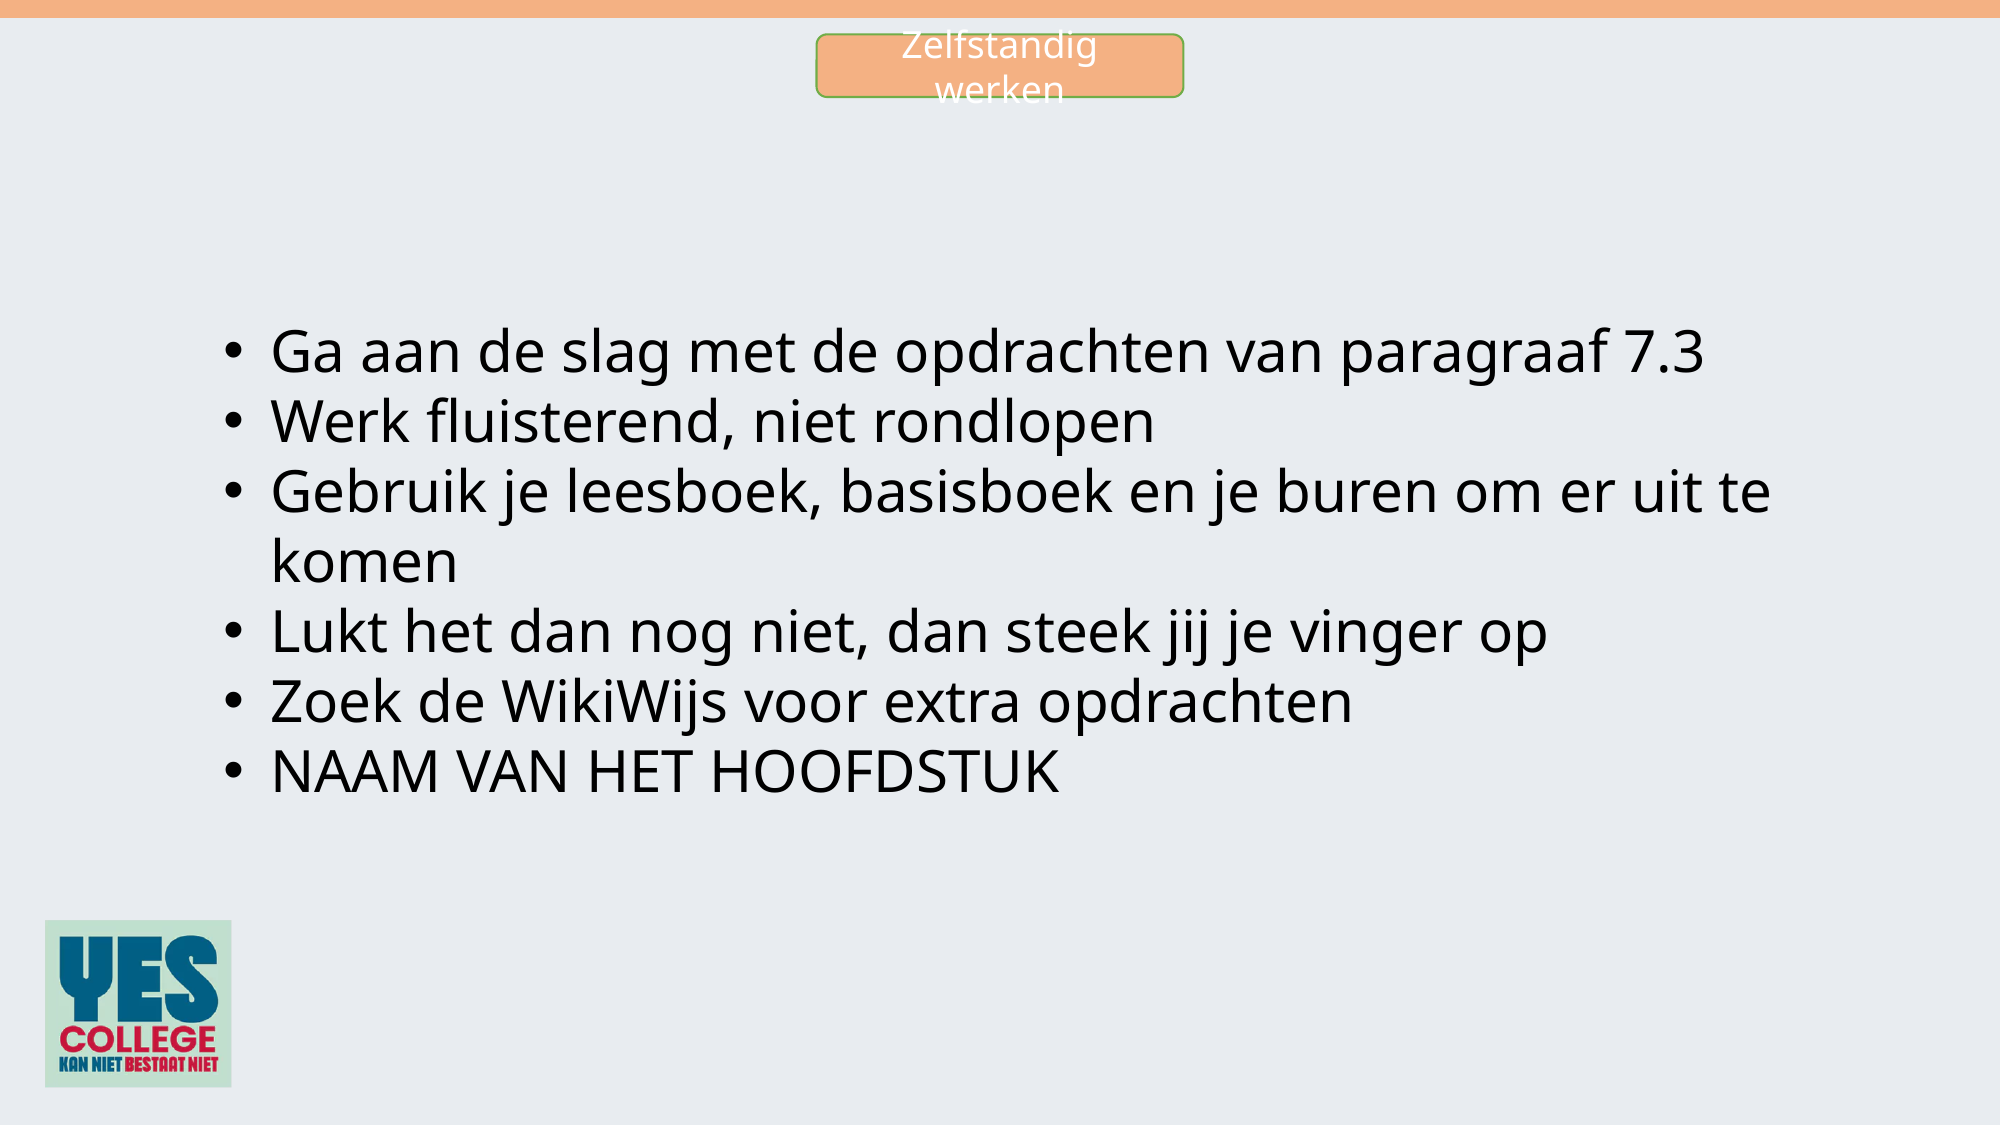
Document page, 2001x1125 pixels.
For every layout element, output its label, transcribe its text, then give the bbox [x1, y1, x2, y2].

text_box Ga aan de slag met de opdrachten van paragraaf 7.3 Werk fluisterend, niet rondlopen Gebruik je leesboek, basisboek en je buren om er uit te komen Lukt het dan nog niet, dan steek jij je vinger op Zoek de WikiWijs voor extra opdrachten NAAM VAN HET HOOFDSTUK [208, 306, 1792, 977]
text_box Zelfstandig werken [815, 33, 1185, 99]
picture [0, 913, 356, 1093]
text_box [0, 0, 2000, 18]
